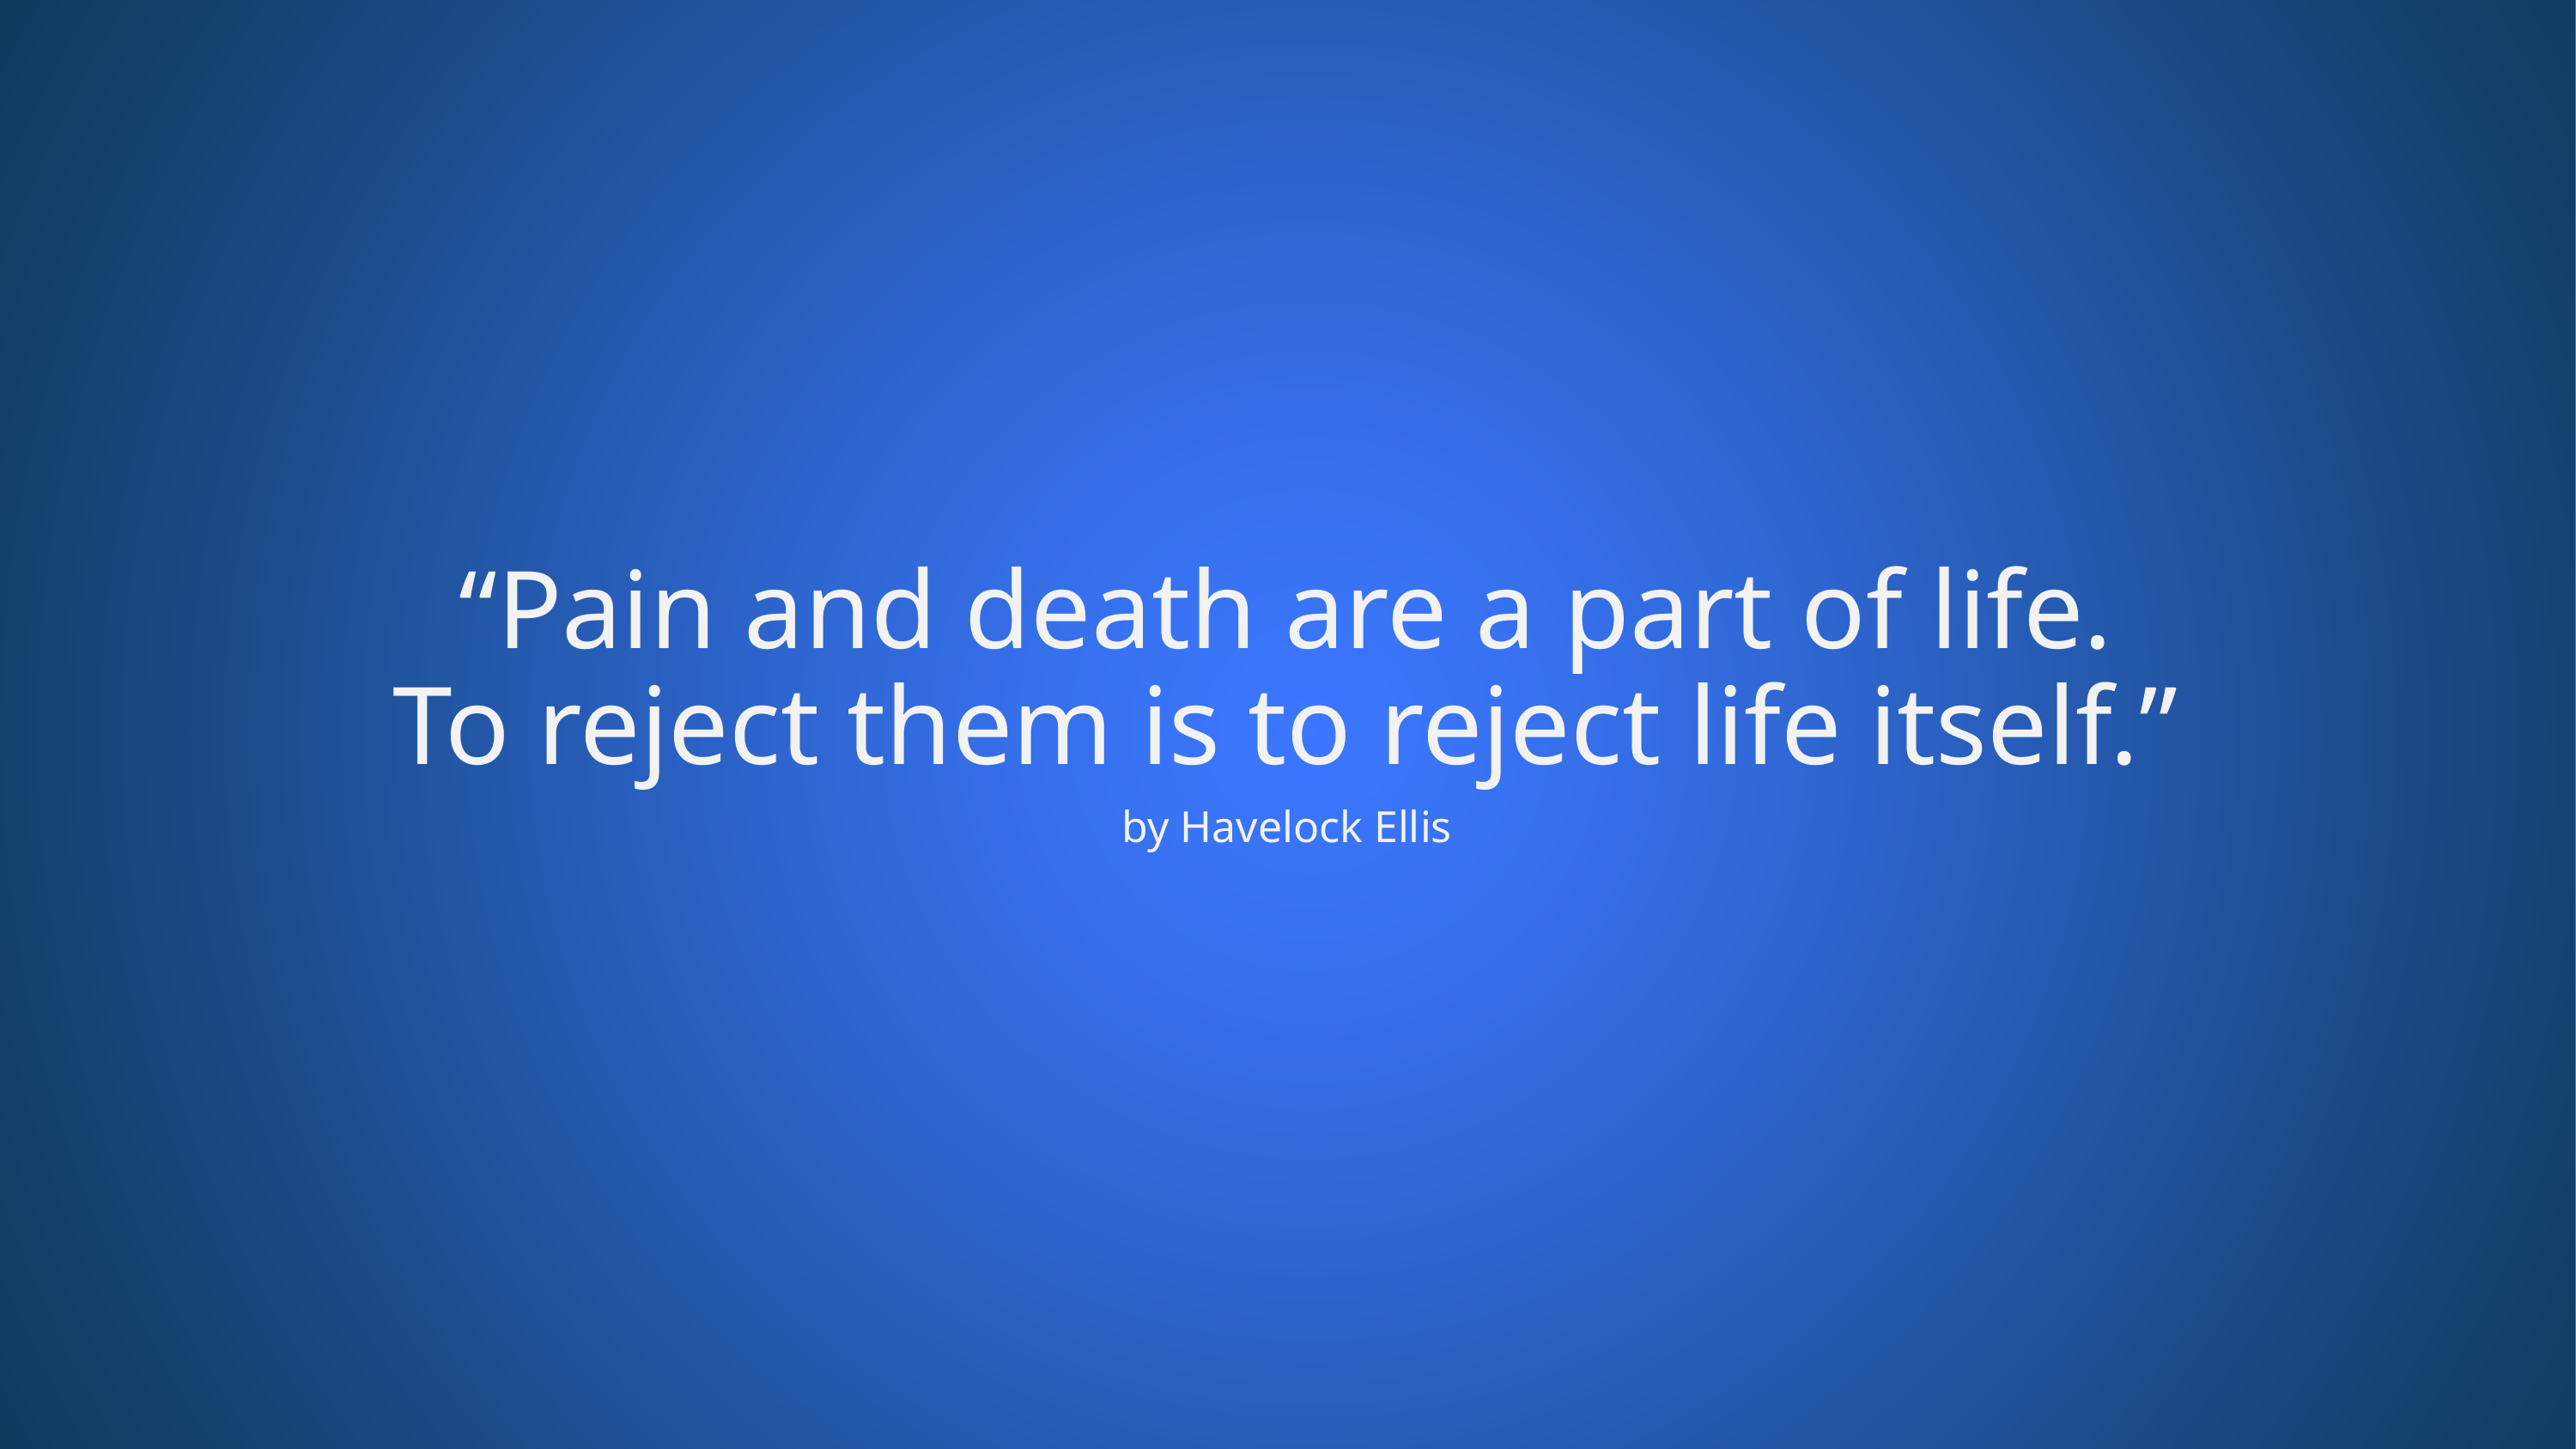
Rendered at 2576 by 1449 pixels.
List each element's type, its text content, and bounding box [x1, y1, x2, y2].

title “Pain and death are a part of life. To reject them is to reject life itself.” [68, 476, 2505, 794]
subtitle by Havelock Ellis [66, 799, 2508, 966]
picture [0, 0, 2576, 1449]
